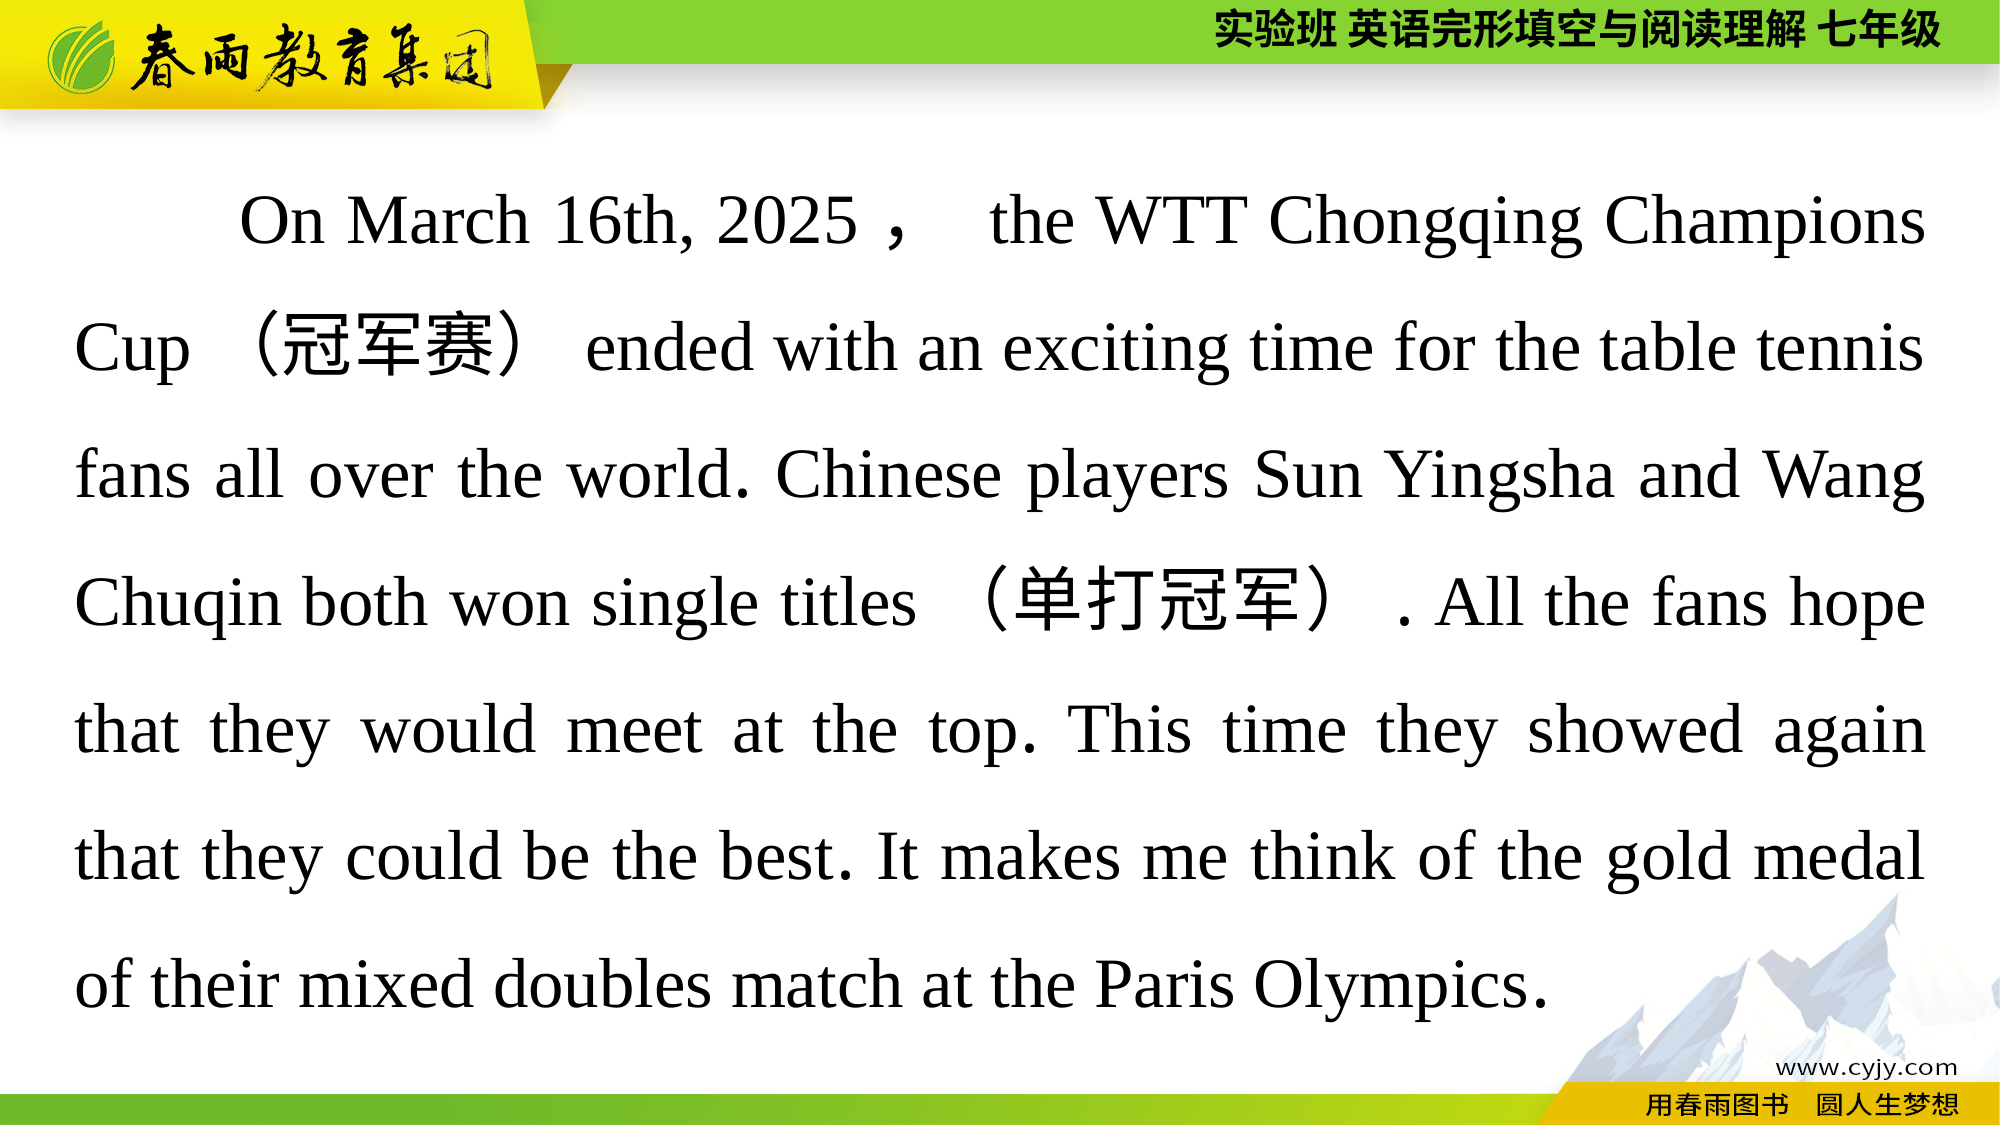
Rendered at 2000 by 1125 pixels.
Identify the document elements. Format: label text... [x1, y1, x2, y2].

list On March 16th, 2025， the WTT Chongqing Champions Cup（冠军赛）ended with an exciting time for the table tennis fans all over the world. Chinese players Sun Yingsha and Wang Chuqin both won single titles（单打冠军）. All the fans hope that they would meet at the top. This time they showed again that they could be the best. It makes me think of the gold medal of their mixed doubles match at the Paris Olympics. [59, 122, 1944, 1023]
picture [0, 0, 2000, 1125]
